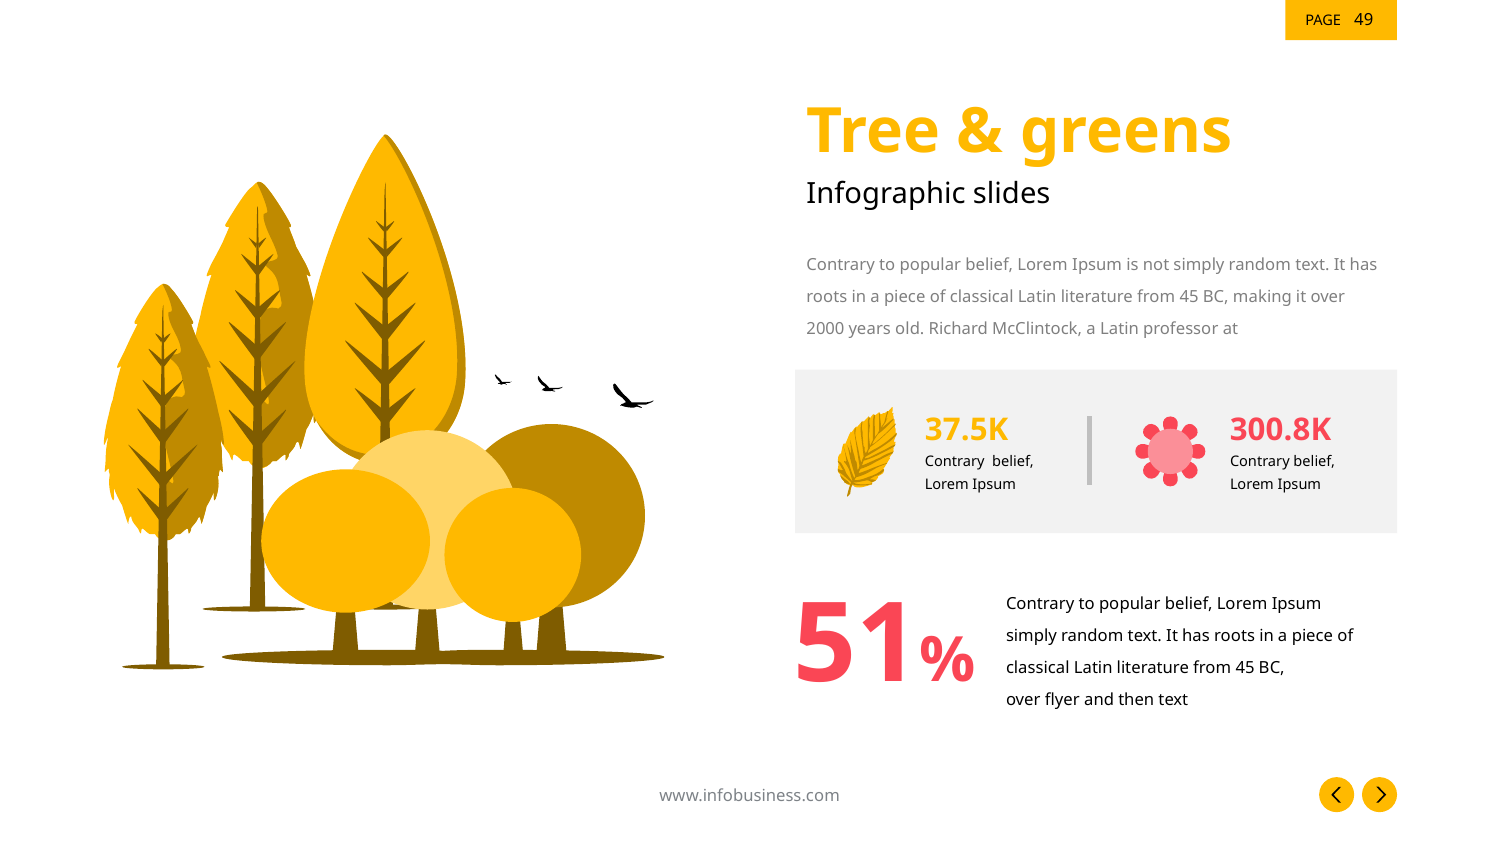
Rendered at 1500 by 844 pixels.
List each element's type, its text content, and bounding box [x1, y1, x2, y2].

text_box [162, 283, 224, 541]
text_box [161, 340, 165, 359]
text_box [163, 408, 189, 444]
text_box [228, 322, 257, 360]
text_box [163, 333, 171, 343]
text_box Contrary belief, Lorem Ipsum [913, 440, 1061, 490]
text_box [385, 221, 395, 232]
text_box [380, 414, 390, 442]
text_box [613, 383, 654, 408]
text_box [261, 469, 430, 613]
text_box [354, 302, 385, 340]
text_box 300.8K [1218, 403, 1366, 453]
text_box [159, 436, 167, 474]
text_box [219, 360, 257, 408]
text_box [137, 488, 163, 524]
text_box [122, 664, 205, 670]
text_box [385, 340, 426, 386]
text_box [148, 348, 163, 367]
text_box [367, 237, 385, 258]
text_box Contrary to popular belief, Lorem Ipsum is not simply random text. It has roots in a piece of classical Latin literature from 45 BC, making it over 2000 years old. Richard McClintock, a Latin professor at [795, 236, 1398, 324]
text_box [163, 488, 189, 524]
text_box [142, 379, 163, 407]
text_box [837, 405, 897, 497]
text_box [381, 329, 389, 372]
text_box [228, 409, 257, 448]
text_box [248, 237, 257, 248]
text_box [316, 421, 365, 460]
text_box [494, 374, 512, 385]
text_box [173, 383, 184, 397]
text_box [258, 322, 286, 360]
text_box [352, 430, 513, 610]
text_box [385, 302, 416, 340]
text_box [795, 369, 1398, 534]
text_box [241, 253, 257, 275]
text_box [383, 229, 387, 249]
text_box [380, 375, 390, 410]
text_box [503, 622, 524, 659]
text_box [382, 293, 388, 325]
text_box [354, 388, 385, 425]
text_box [128, 444, 163, 487]
text_box [258, 290, 281, 319]
text_box [385, 271, 409, 300]
text_box [258, 360, 296, 408]
text_box [258, 409, 286, 448]
text_box [260, 267, 279, 305]
text_box [165, 360, 182, 394]
text_box [160, 363, 165, 396]
text_box [249, 206, 266, 606]
text_box [376, 221, 385, 232]
text_box Tree & greens Infographic slides [795, 109, 1315, 200]
text_box [385, 388, 416, 425]
text_box [345, 340, 385, 386]
slide_number ‹#› [1342, 8, 1401, 32]
text_box [361, 271, 385, 300]
text_box [163, 379, 183, 407]
text_box [383, 134, 466, 432]
text_box Contrary belief, Lorem Ipsum [1218, 440, 1356, 490]
text_box [258, 253, 274, 275]
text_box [1135, 416, 1206, 487]
text_box [373, 604, 417, 610]
text_box [221, 649, 665, 666]
text_box [332, 613, 359, 658]
footer www.infobusiness.com [634, 772, 866, 818]
text_box [444, 487, 582, 622]
text_box [163, 444, 198, 487]
text_box [202, 606, 306, 612]
text_box [156, 516, 170, 664]
text_box [258, 237, 267, 248]
text_box [155, 333, 163, 343]
text_box [269, 294, 281, 308]
text_box [158, 479, 167, 510]
text_box 37.5K [913, 403, 1038, 440]
text_box [304, 136, 457, 453]
text_box [385, 237, 403, 258]
text_box [103, 284, 180, 538]
text_box [414, 610, 441, 658]
text_box [195, 183, 277, 465]
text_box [781, 565, 1398, 710]
text_box [383, 182, 387, 227]
text_box [382, 253, 388, 288]
text_box [235, 290, 257, 319]
text_box [137, 408, 163, 444]
text_box [537, 375, 563, 392]
text_box [256, 181, 316, 468]
text_box [163, 348, 178, 367]
text_box [486, 424, 646, 608]
text_box [536, 607, 567, 659]
text_box [160, 400, 166, 430]
